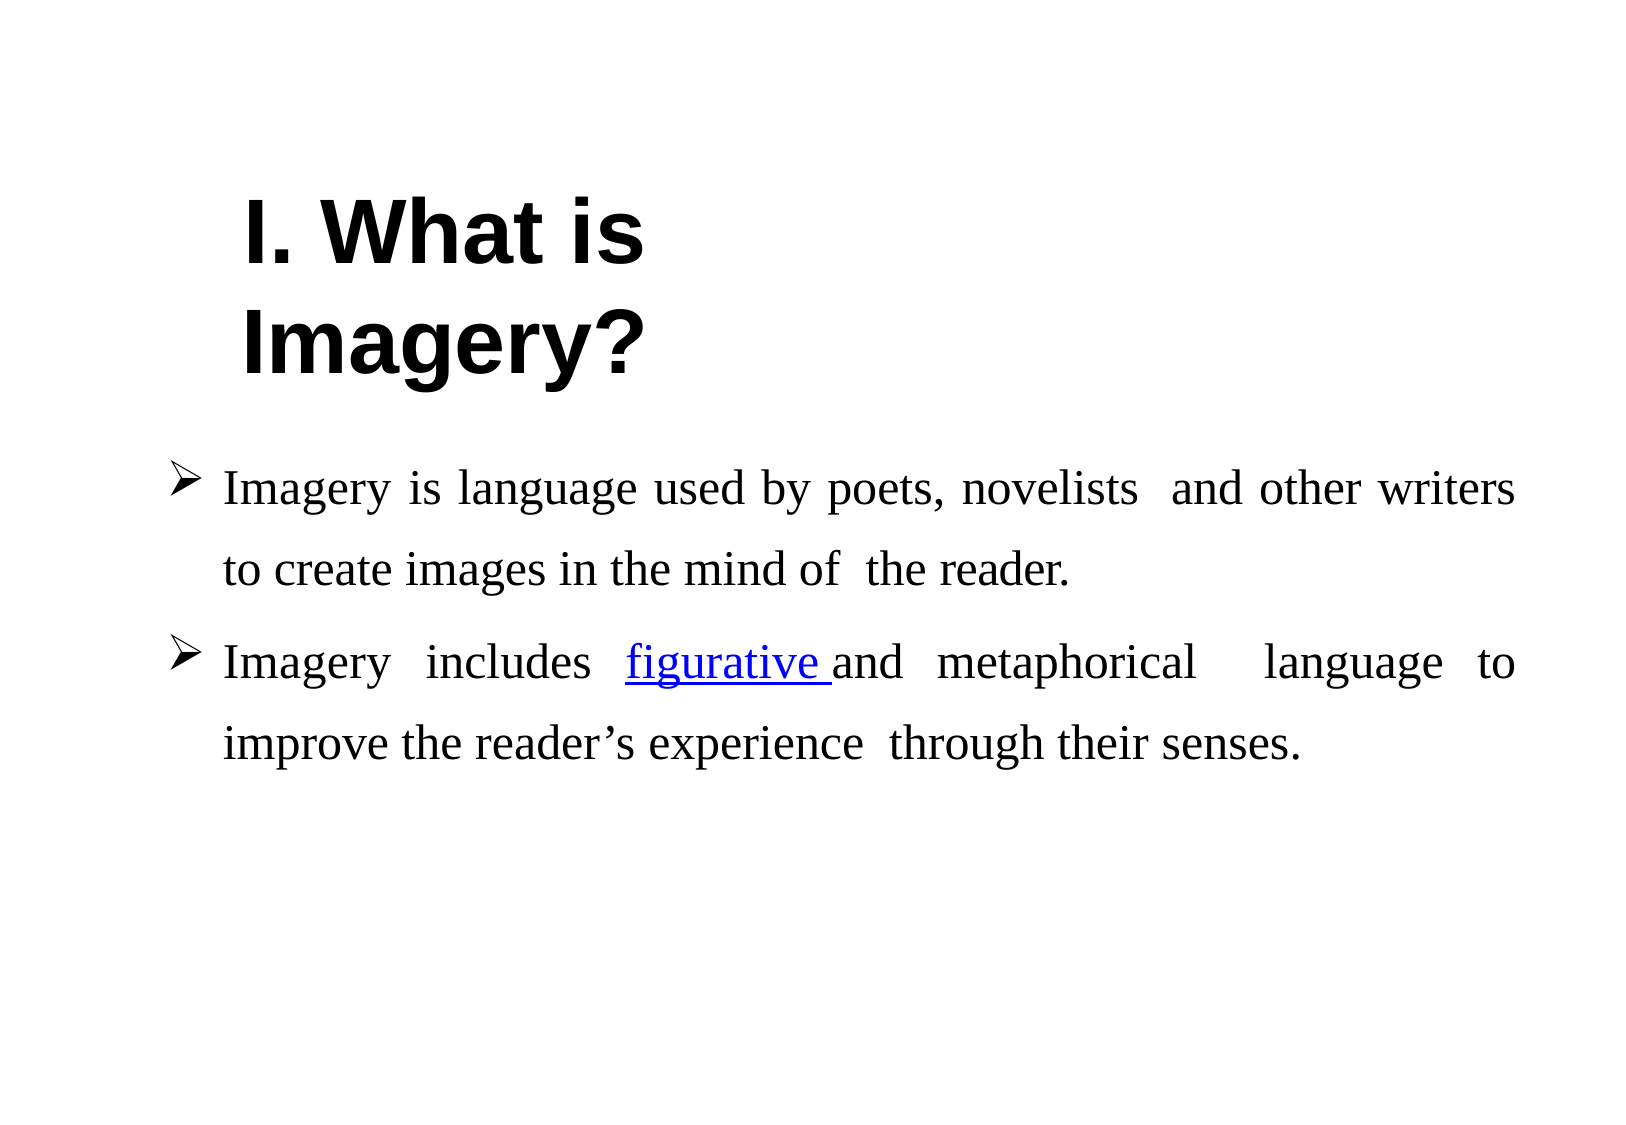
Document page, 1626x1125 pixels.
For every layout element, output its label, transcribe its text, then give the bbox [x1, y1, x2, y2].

title I. What is Imagery? [164, 169, 724, 392]
text_box Imagery is language used by poets, novelists and other writers to create images in the mind of the reader. Imagery includes figurative and metaphorical language to improve the reader’s experience through their senses. [164, 421, 1517, 770]
